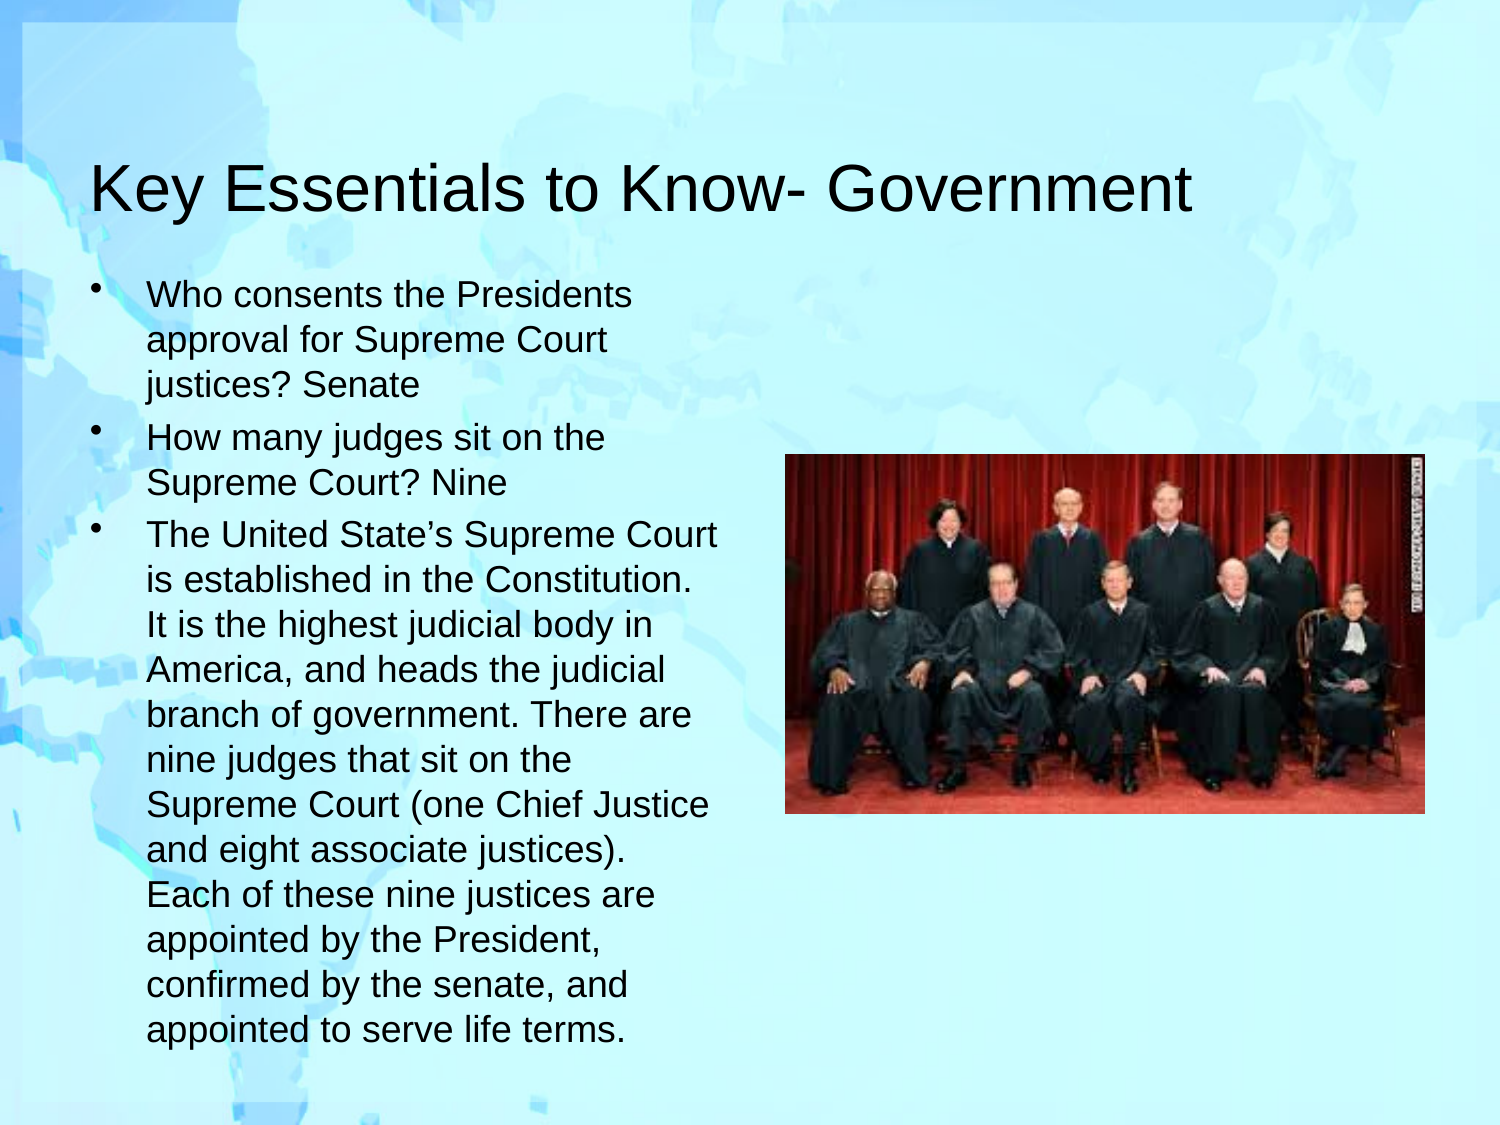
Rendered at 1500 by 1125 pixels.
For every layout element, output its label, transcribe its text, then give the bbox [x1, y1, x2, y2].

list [785, 454, 1425, 814]
list Who consents the Presidents approval for Supreme Court justices? Senate How many judges sit on the Supreme Court? Nine The United State’s Supreme Court is established in the Constitution. It is the highest judicial body in America, and heads the judicial branch of government. There are nine judges that sit on the Supreme Court (one Chief Justice and eight associate justices). Each of these nine justices are appointed by the President, confirmed by the senate, and appointed to serve life terms. [74, 262, 737, 1005]
picture [0, 0, 1500, 1125]
title Key Essentials to Know- Government [74, 45, 1425, 233]
